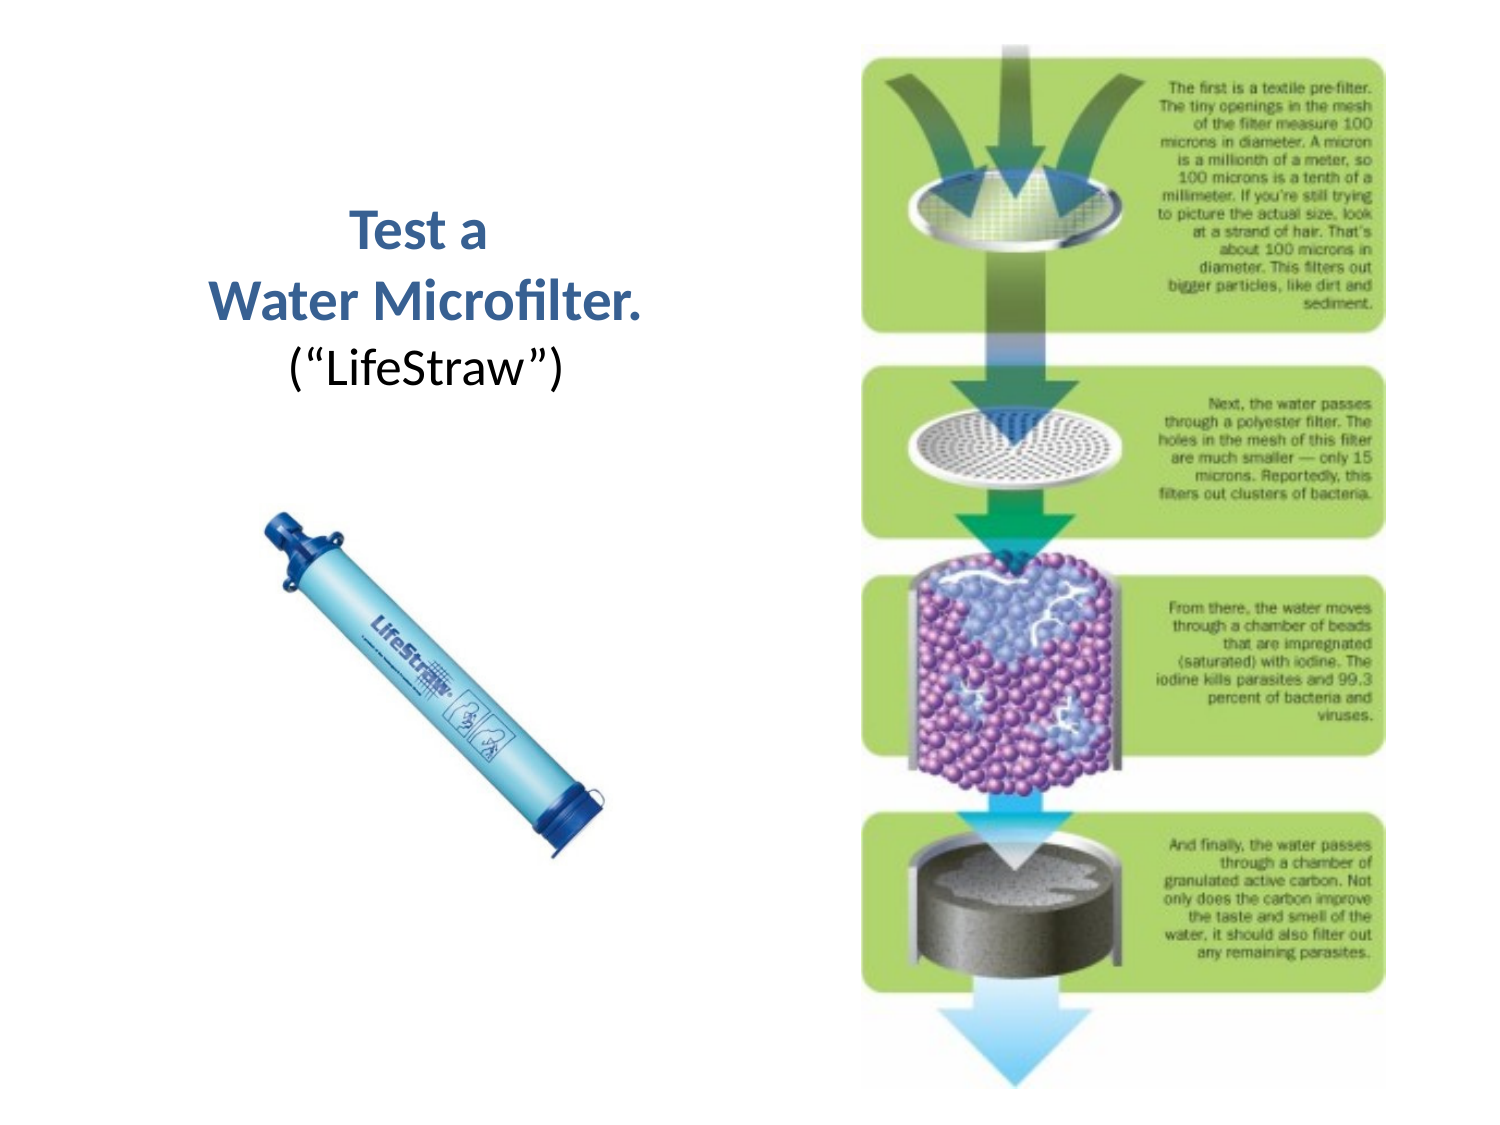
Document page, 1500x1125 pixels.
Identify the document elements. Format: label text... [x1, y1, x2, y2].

title Test a Water Microfilter. (“LifeStraw”) [75, 182, 778, 404]
picture [205, 449, 659, 903]
picture [861, 44, 1386, 1090]
